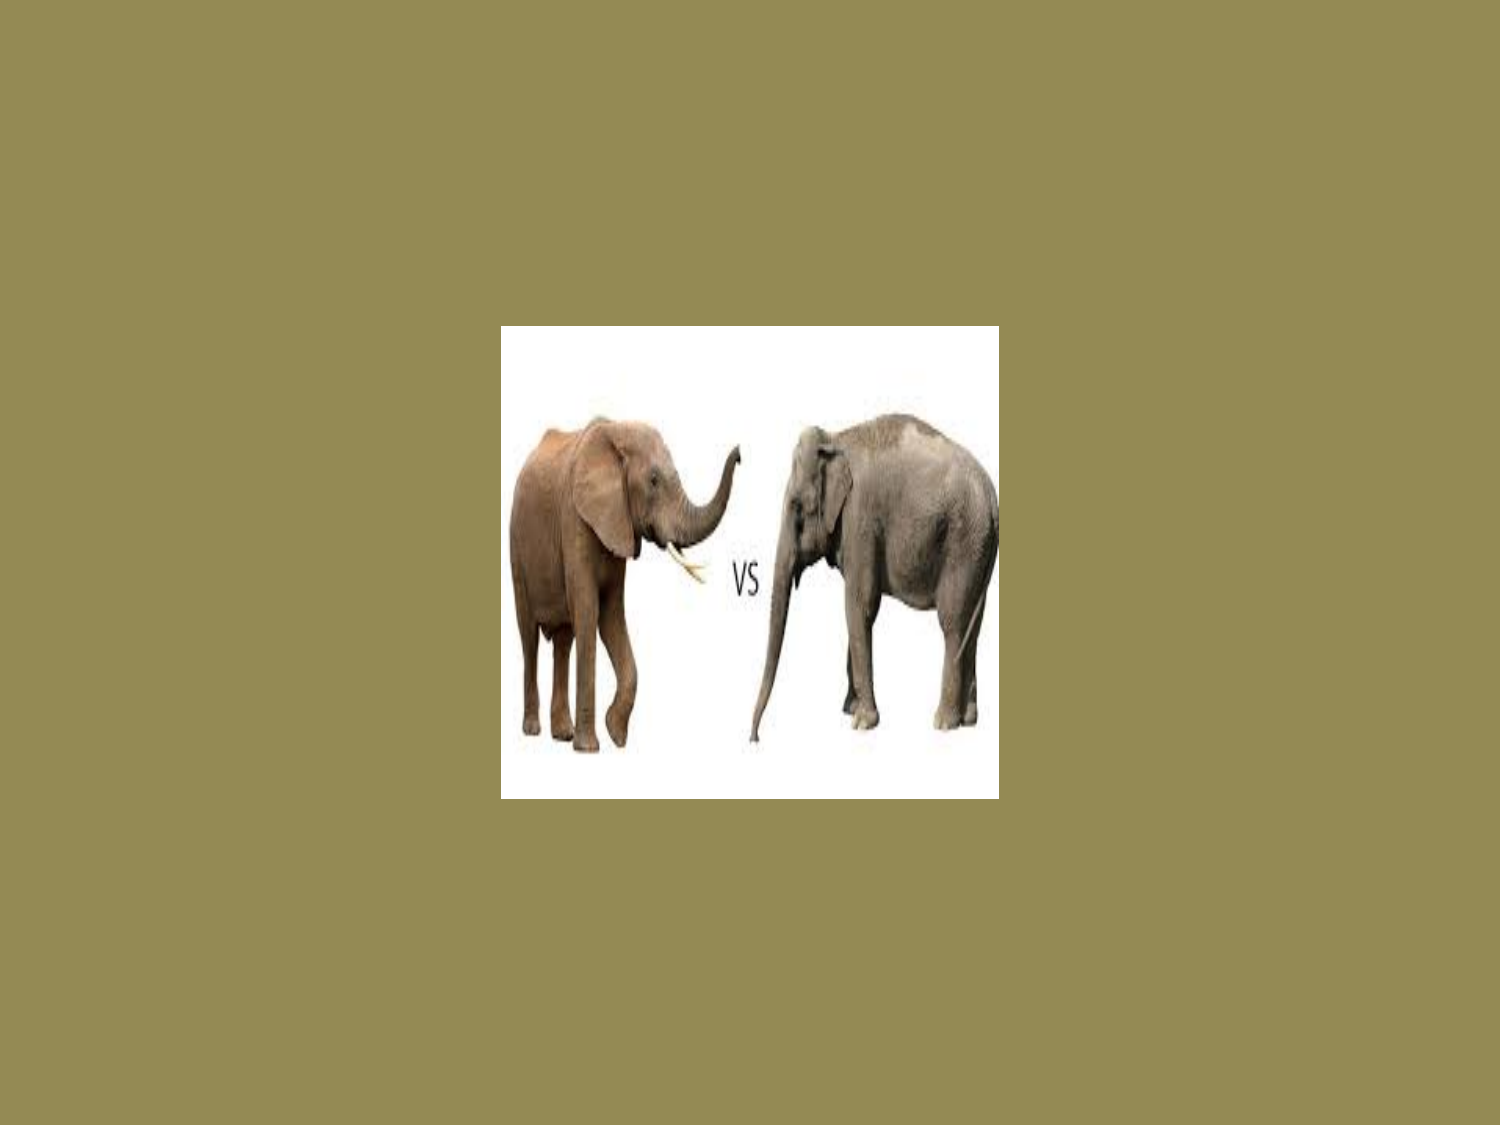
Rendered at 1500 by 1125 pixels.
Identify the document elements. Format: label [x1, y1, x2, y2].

list [501, 326, 999, 799]
